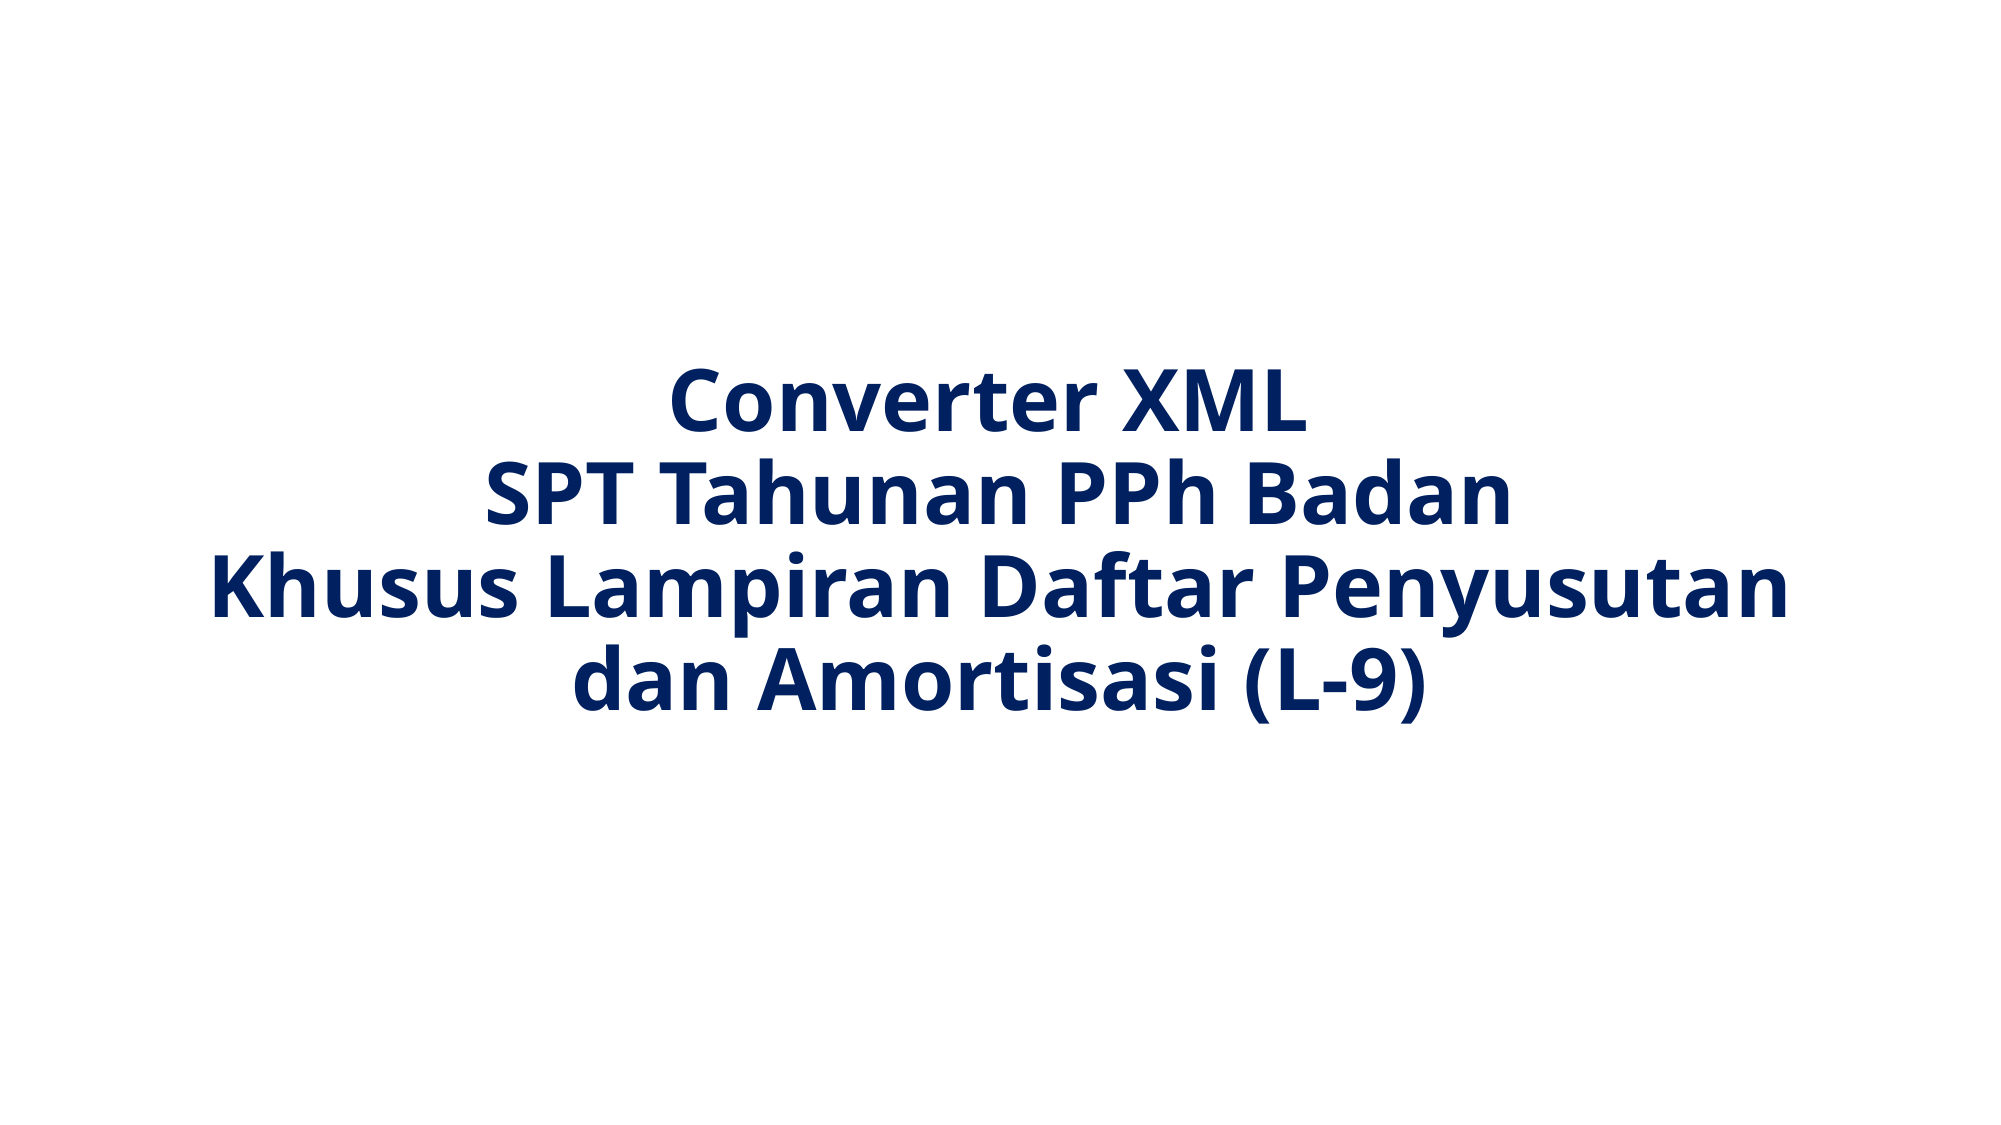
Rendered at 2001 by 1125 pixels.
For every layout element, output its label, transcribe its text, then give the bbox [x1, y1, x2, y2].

title Converter XML SPT Tahunan PPh Badan Khusus Lampiran Daftar Penyusutan dan Amortisasi (L-9) [119, 345, 1881, 737]
